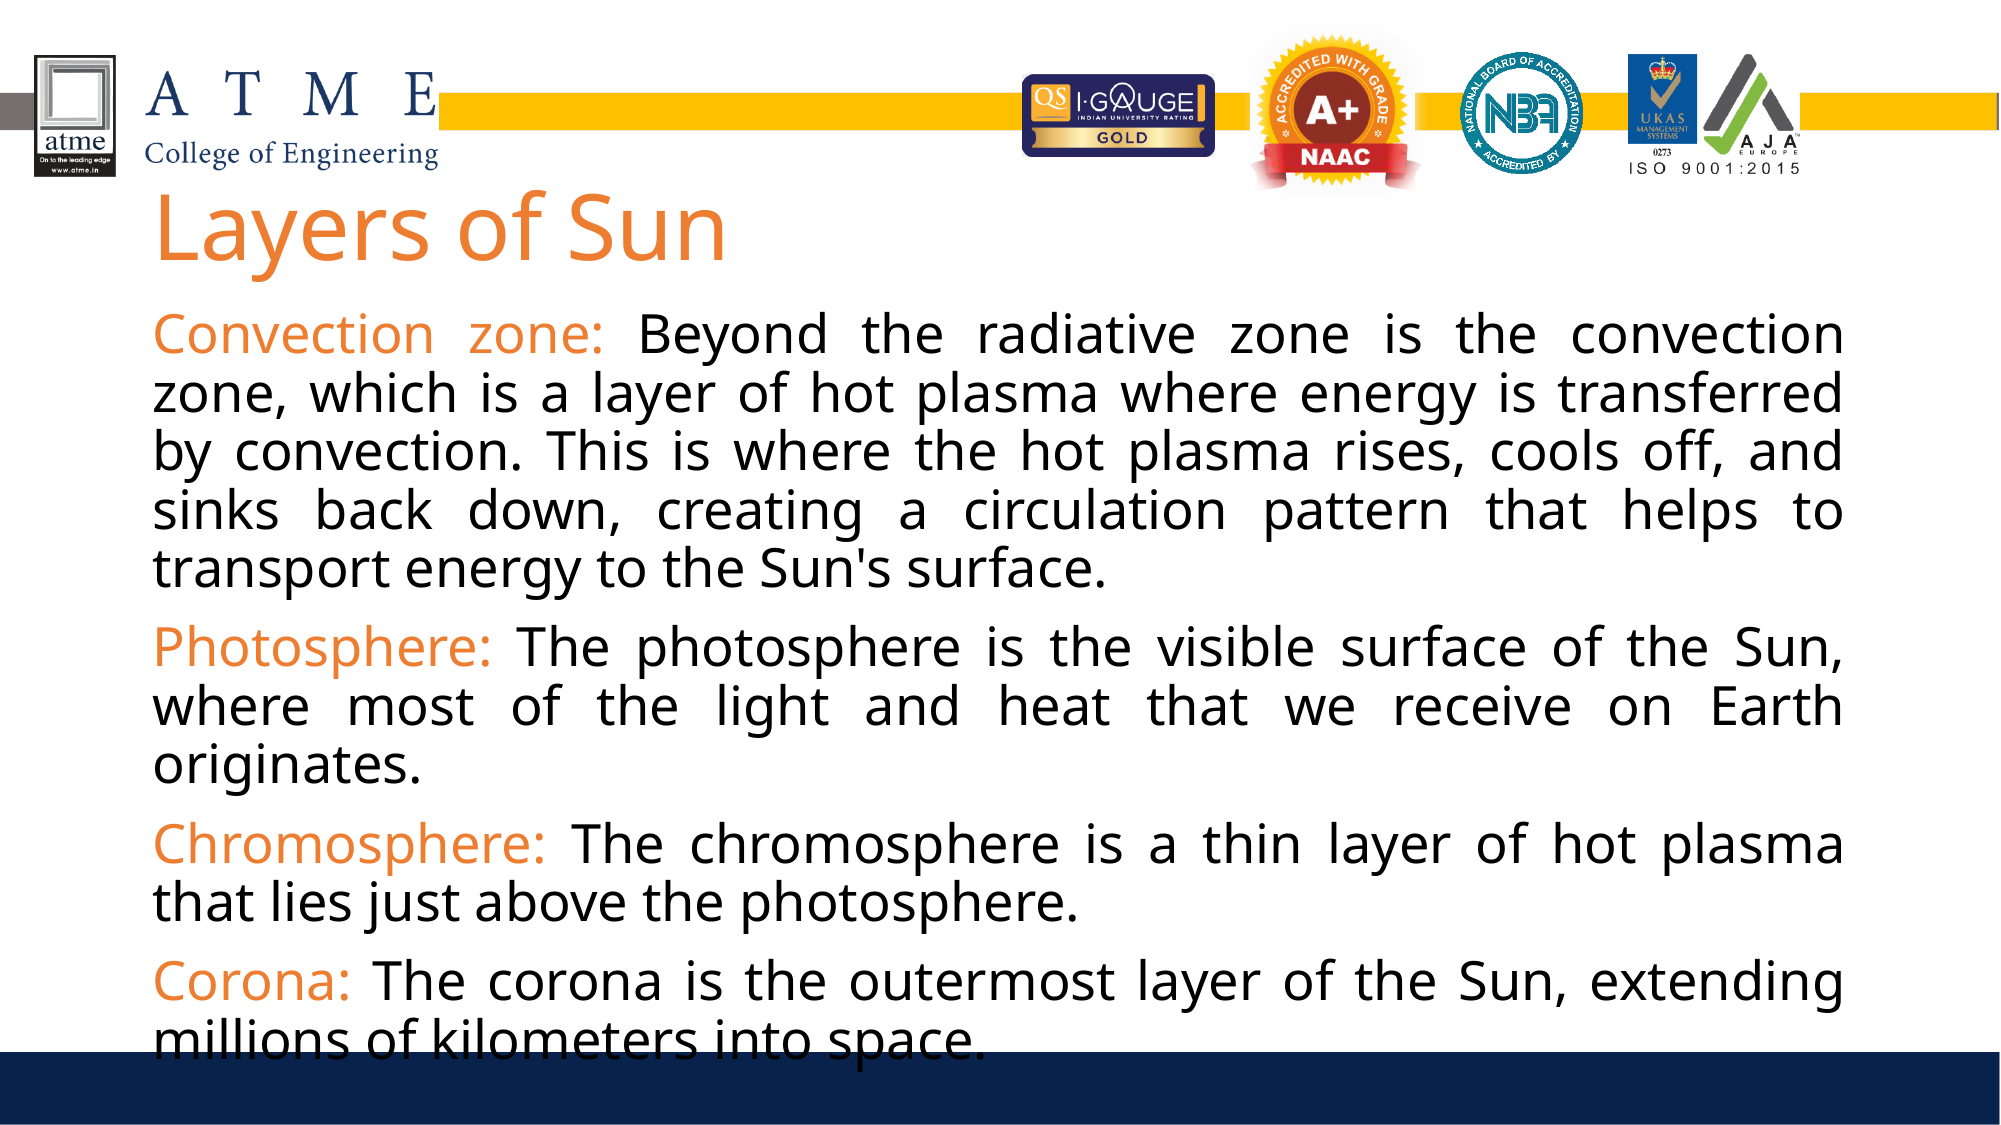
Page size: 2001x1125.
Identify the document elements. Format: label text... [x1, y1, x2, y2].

picture [1460, 52, 1583, 174]
title Layers of Sun [137, 183, 1863, 278]
list Convection zone: Beyond the radiative zone is the convection zone, which is a layer of hot plasma where energy is transferred by convection. This is where the hot plasma rises, cools off, and sinks back down, creating a circulation pattern that helps to transport energy to the Sun's surface. Photosphere: The photosphere is the visible surface of the Sun, where most of the light and heat that we receive on Earth originates. Chromosphere: The chromosphere is a thin layer of hot plasma that lies just above the photosphere. Corona: The corona is the outermost layer of the Sun, extending millions of kilometers into space. [137, 299, 1863, 1014]
picture [1250, 43, 1415, 180]
picture [1628, 52, 1800, 174]
picture [1022, 74, 1215, 157]
picture [34, 55, 439, 177]
picture [0, 1052, 2000, 1125]
